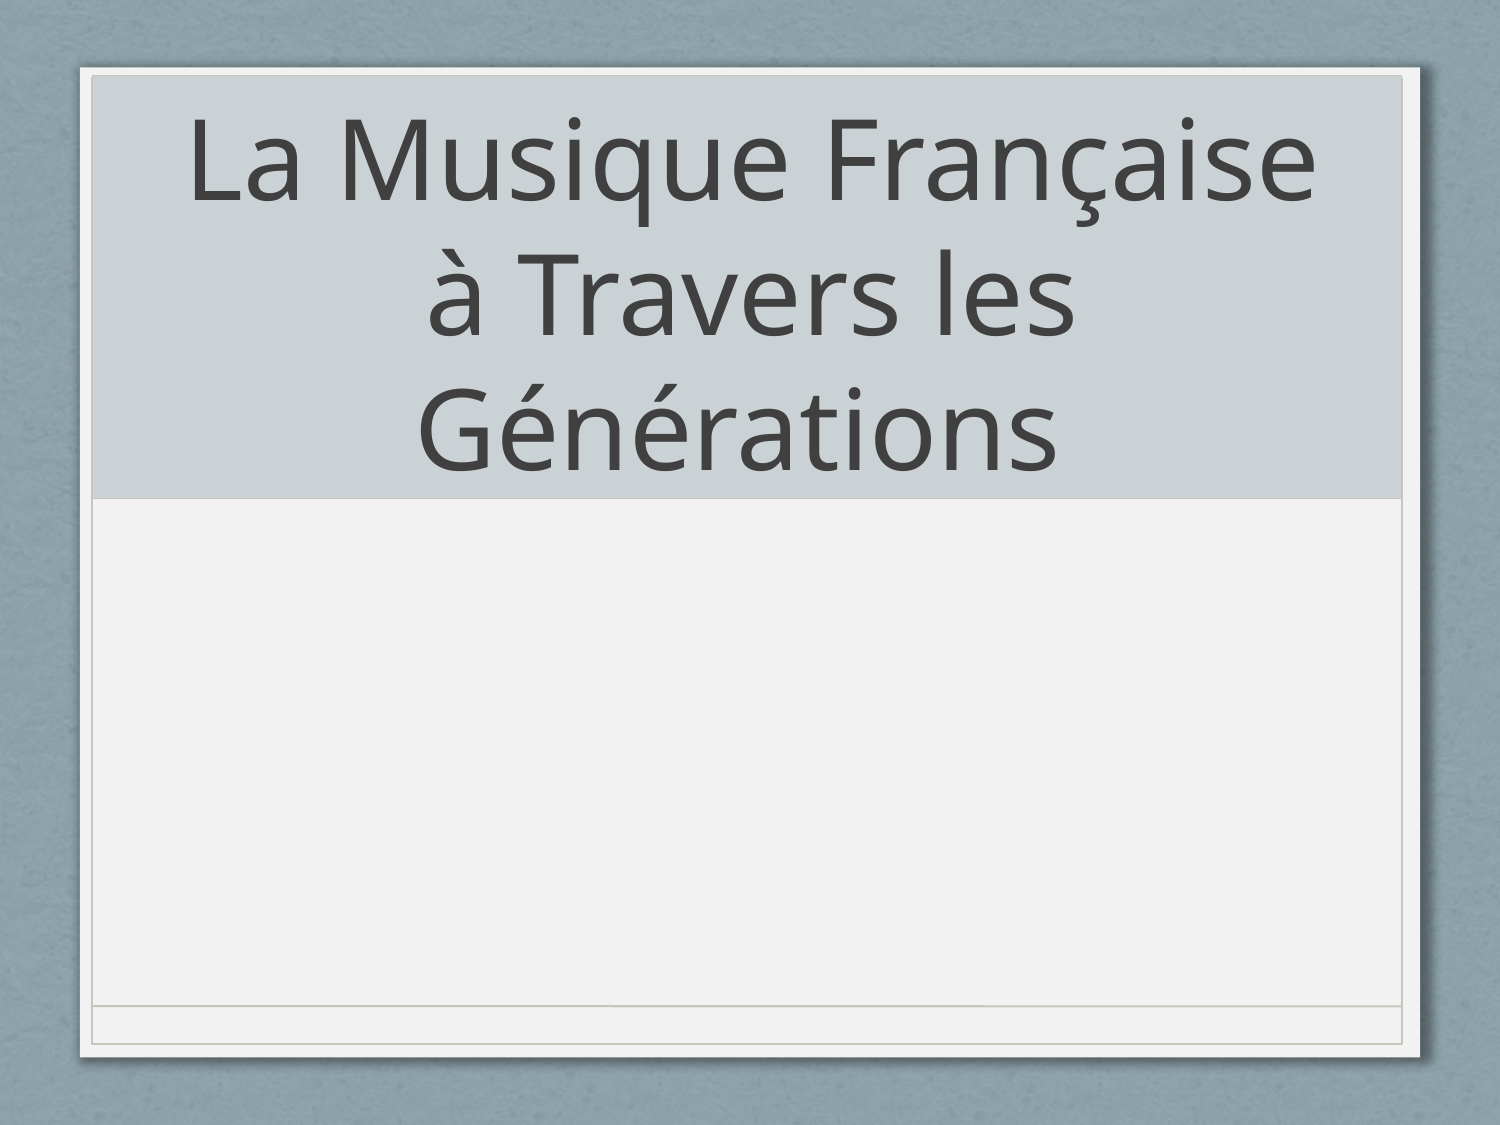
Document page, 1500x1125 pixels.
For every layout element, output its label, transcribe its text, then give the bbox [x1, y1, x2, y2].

title La Musique Française à Travers les Générations [150, 184, 1355, 500]
